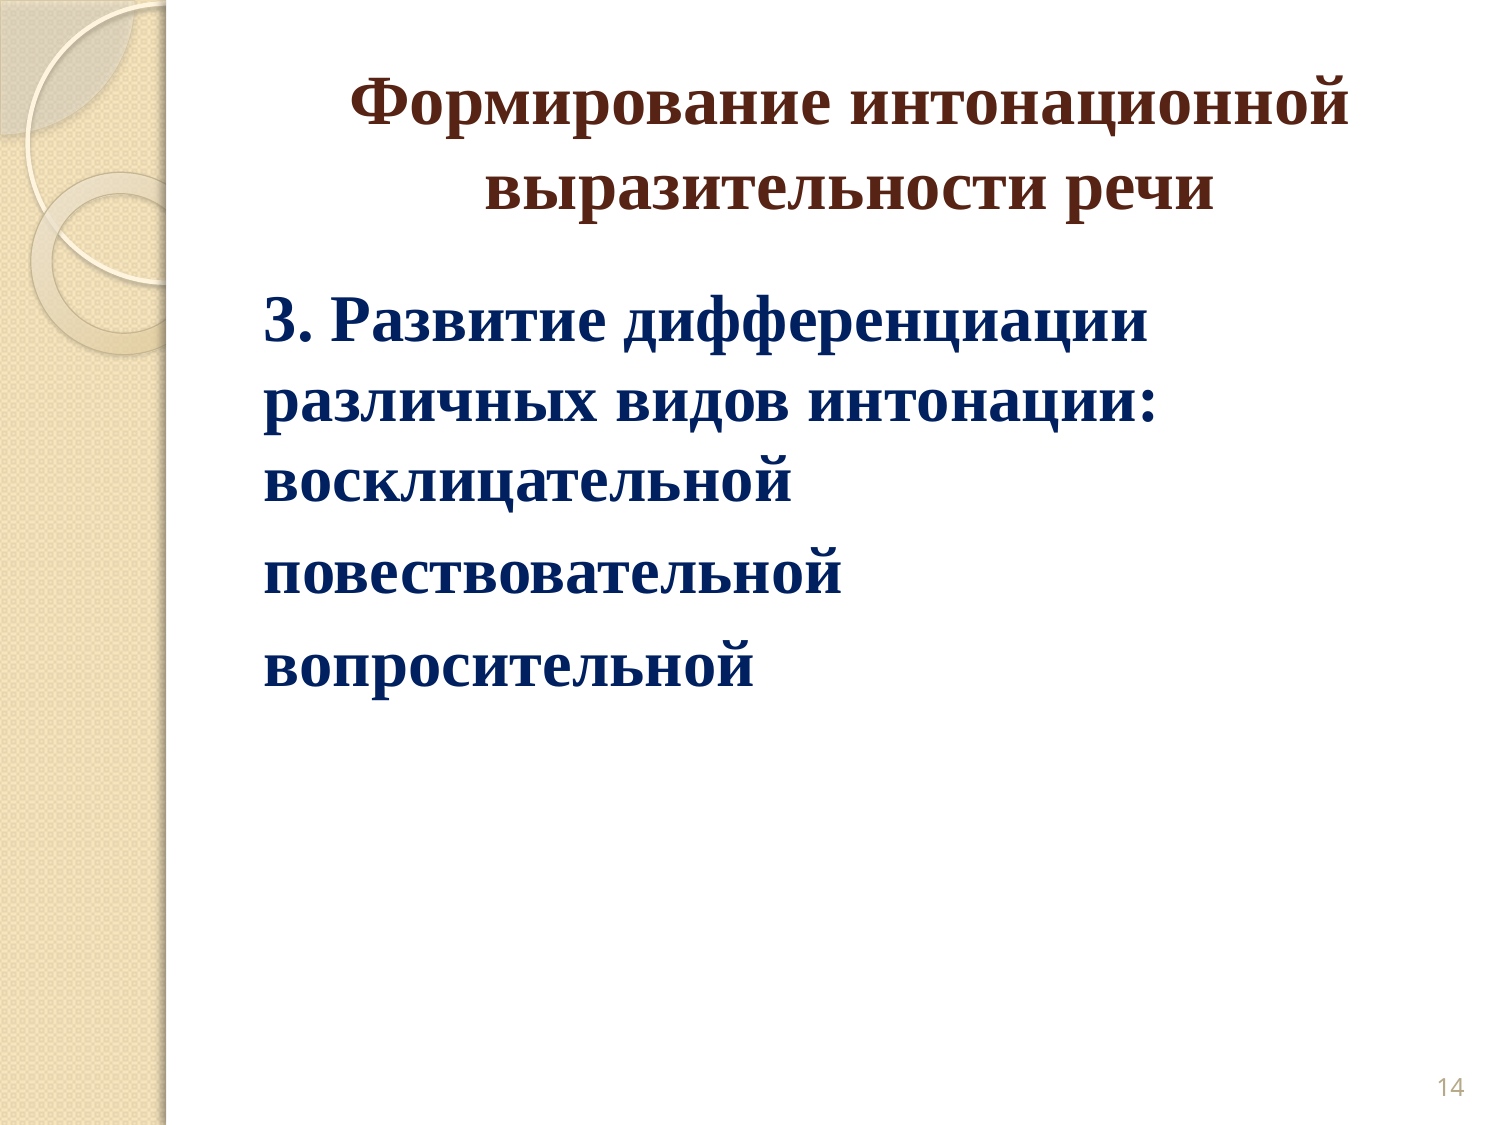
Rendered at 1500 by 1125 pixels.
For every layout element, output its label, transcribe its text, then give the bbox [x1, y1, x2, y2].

slide_number 14 [1413, 1034, 1488, 1113]
list 3. Развитие дифференциации различных видов интонации: восклицательной повествовательной вопросительной [235, 267, 1466, 1025]
title Формирование интонационной выразительности речи [235, 45, 1466, 233]
